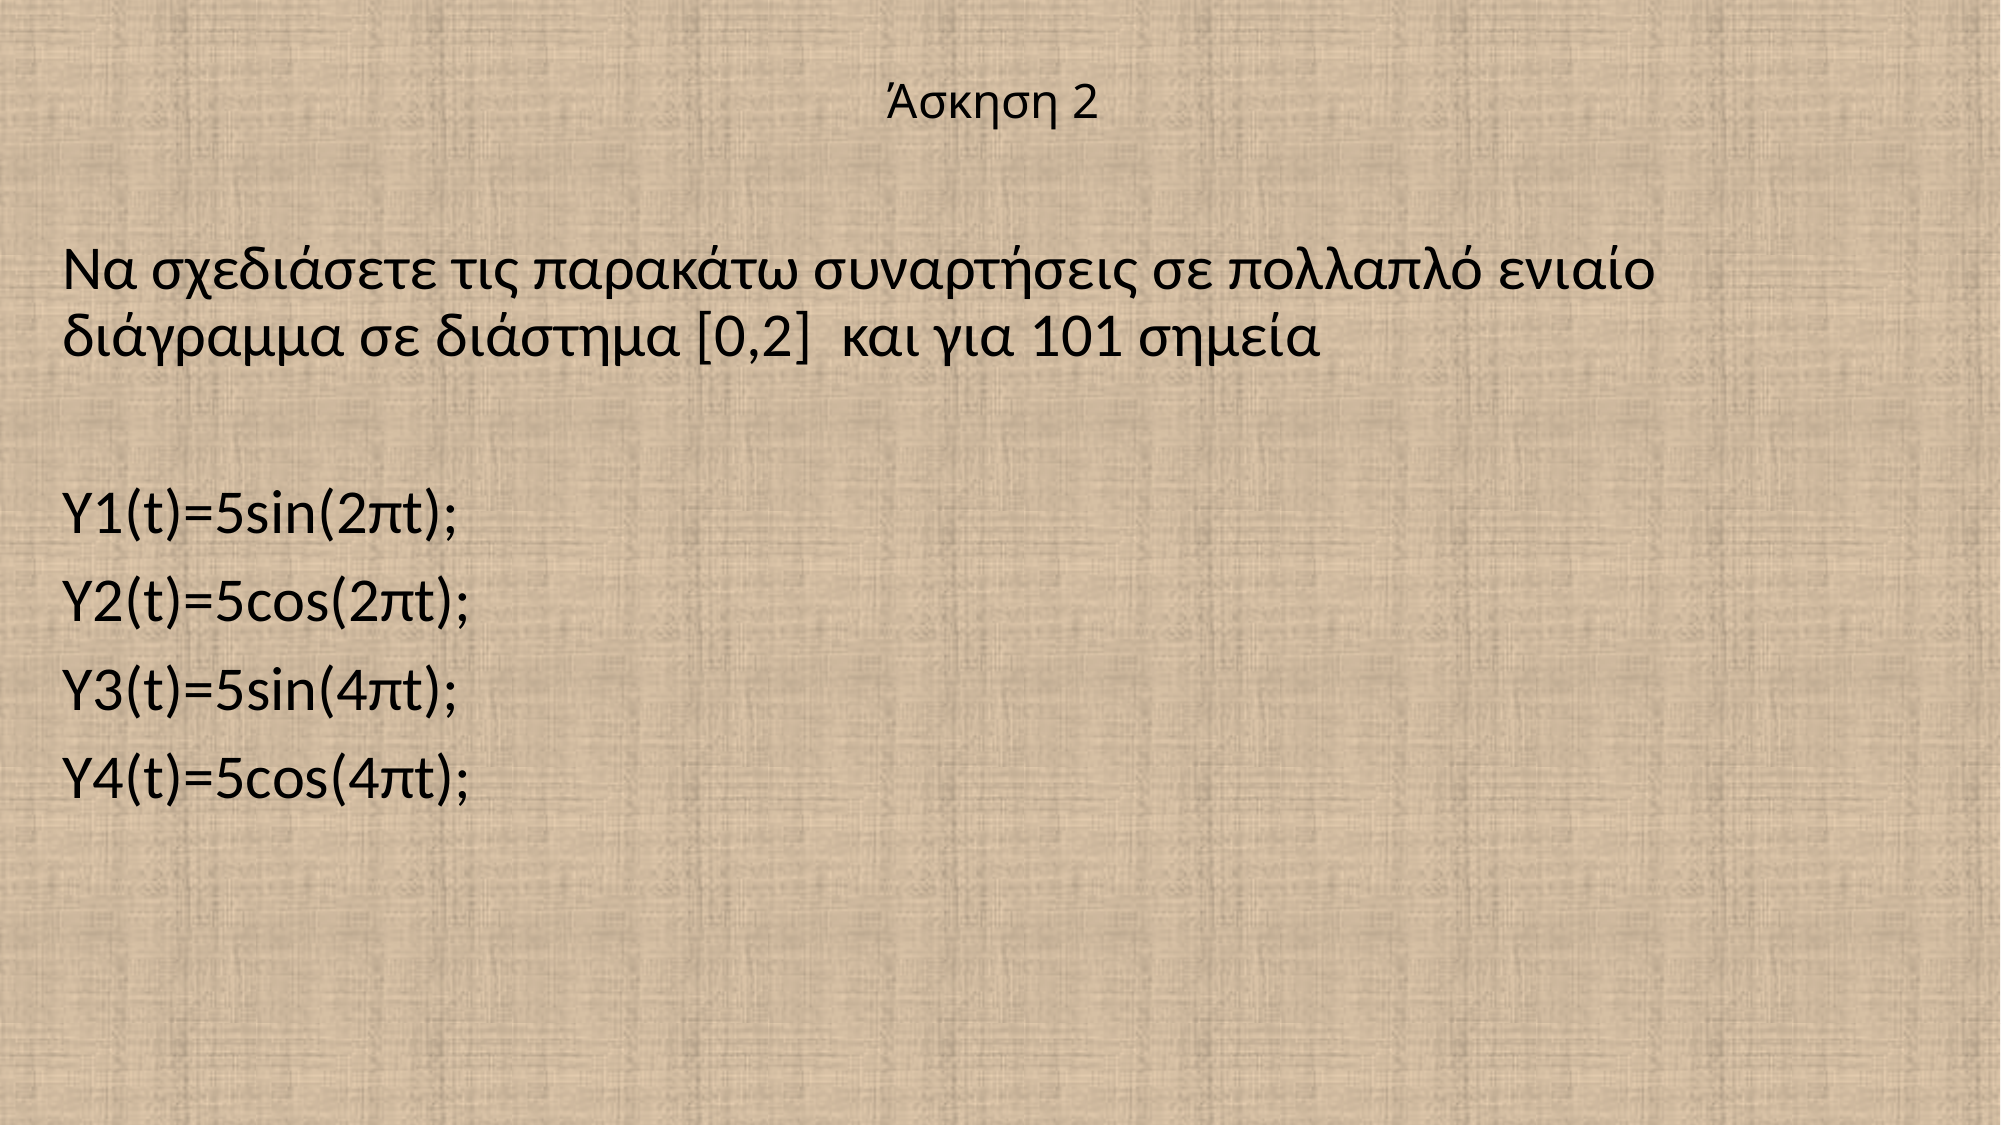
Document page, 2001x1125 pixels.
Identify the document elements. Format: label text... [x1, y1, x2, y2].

title Άσκηση 2 [249, 16, 1750, 137]
subtitle Να σχεδιάσετε τις παρακάτω συναρτήσεις σε πολλαπλό ενιαίο διάγραμμα σε διάστημα [0,2] και για 101 σημεία Y1(t)=5sin(2πt); Y2(t)=5cos(2πt); Y3(t)=5sin(4πt); Y4(t)=5cos(4πt); [47, 227, 1966, 916]
